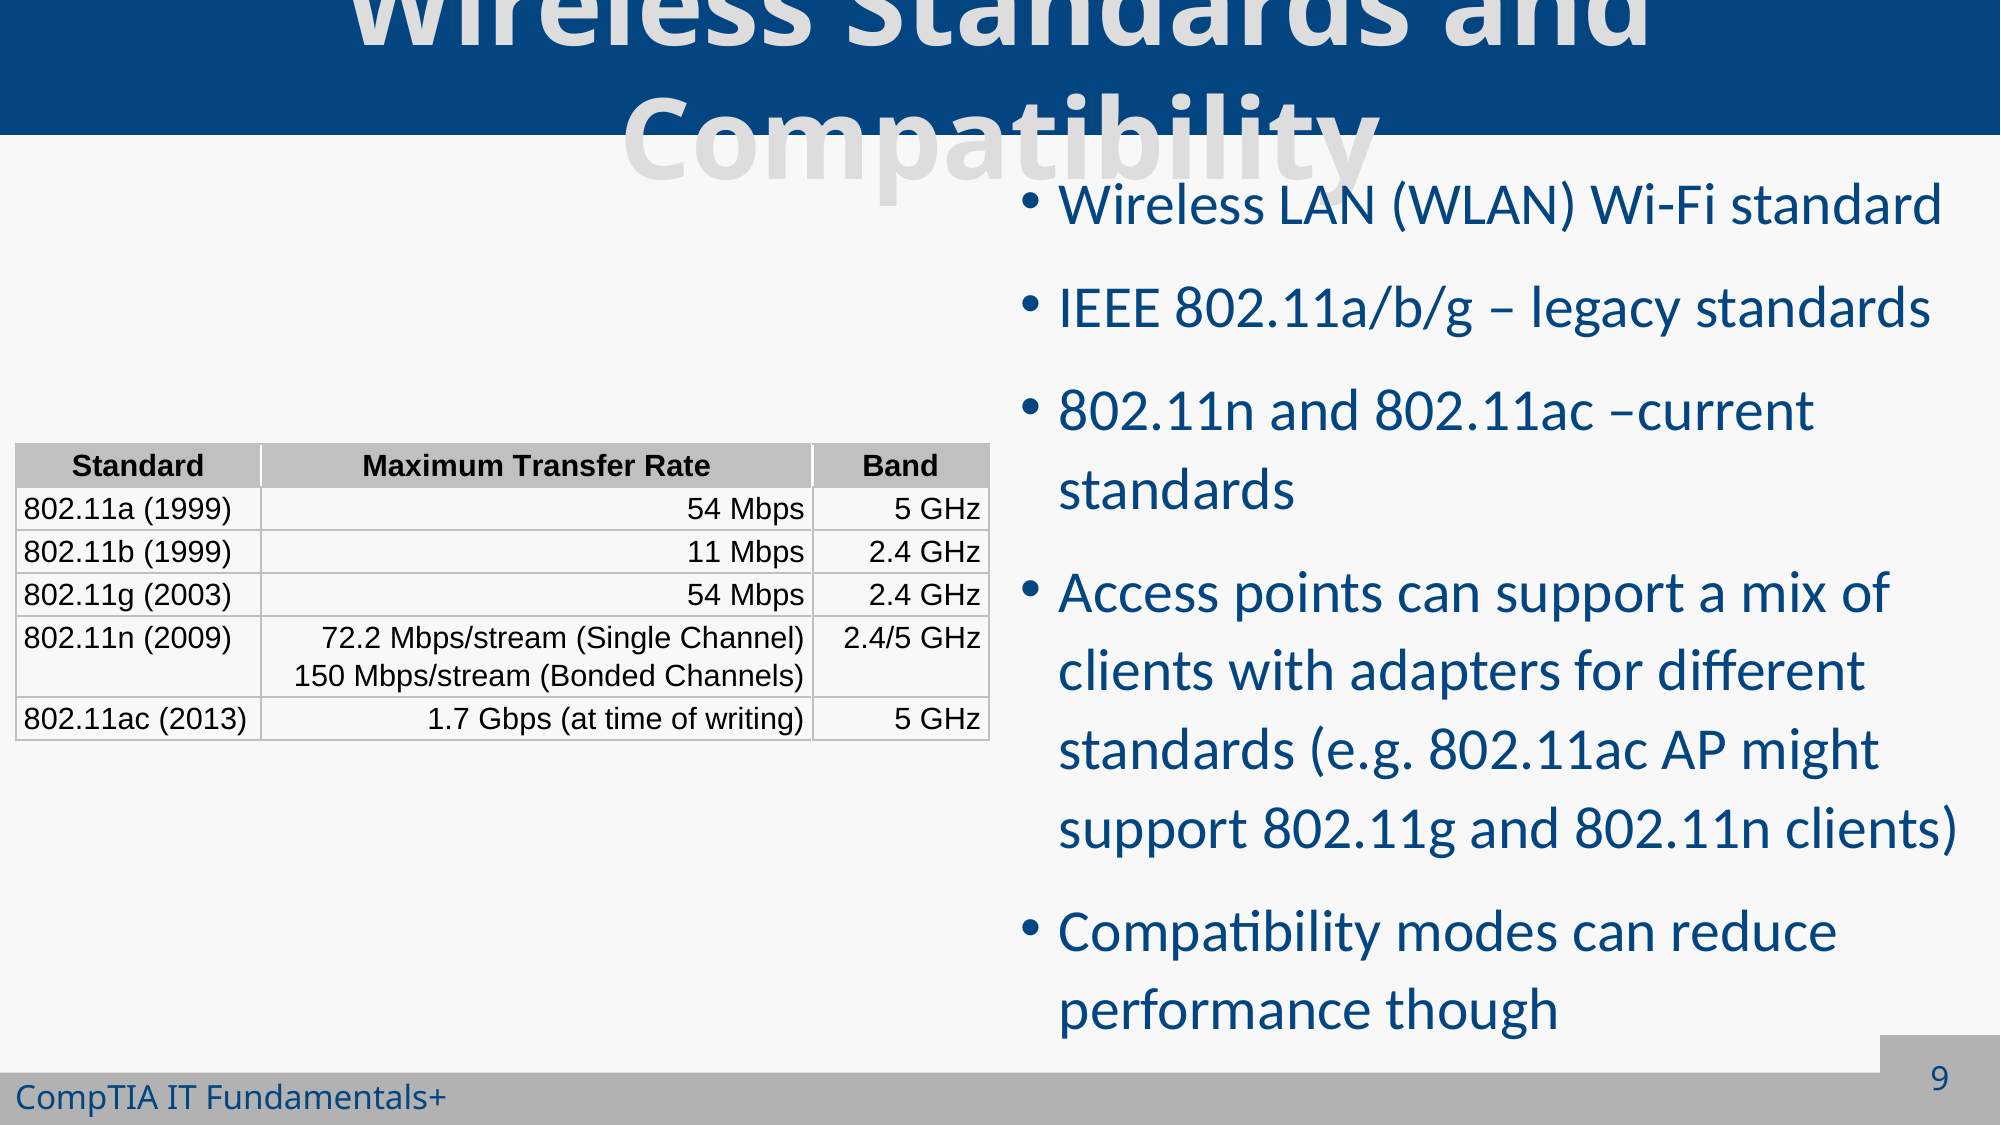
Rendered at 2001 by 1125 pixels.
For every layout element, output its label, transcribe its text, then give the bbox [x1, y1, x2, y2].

slide_number 9 [1880, 1035, 2000, 1125]
list Wireless LAN (WLAN) Wi-Fi standard IEEE 802.11a/b/g – legacy standards 802.11n and 802.11ac –current standards Access points can support a mix of clients with adapters for different standards (e.g. 802.11ac AP might support 802.11g and 802.11n clients) Compatibility modes can reduce performance though [1005, 149, 1980, 1065]
title Wireless Standards and Compatibility [0, 0, 2000, 135]
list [15, 442, 991, 773]
footer CompTIA IT Fundamentals+ [0, 1072, 1880, 1125]
